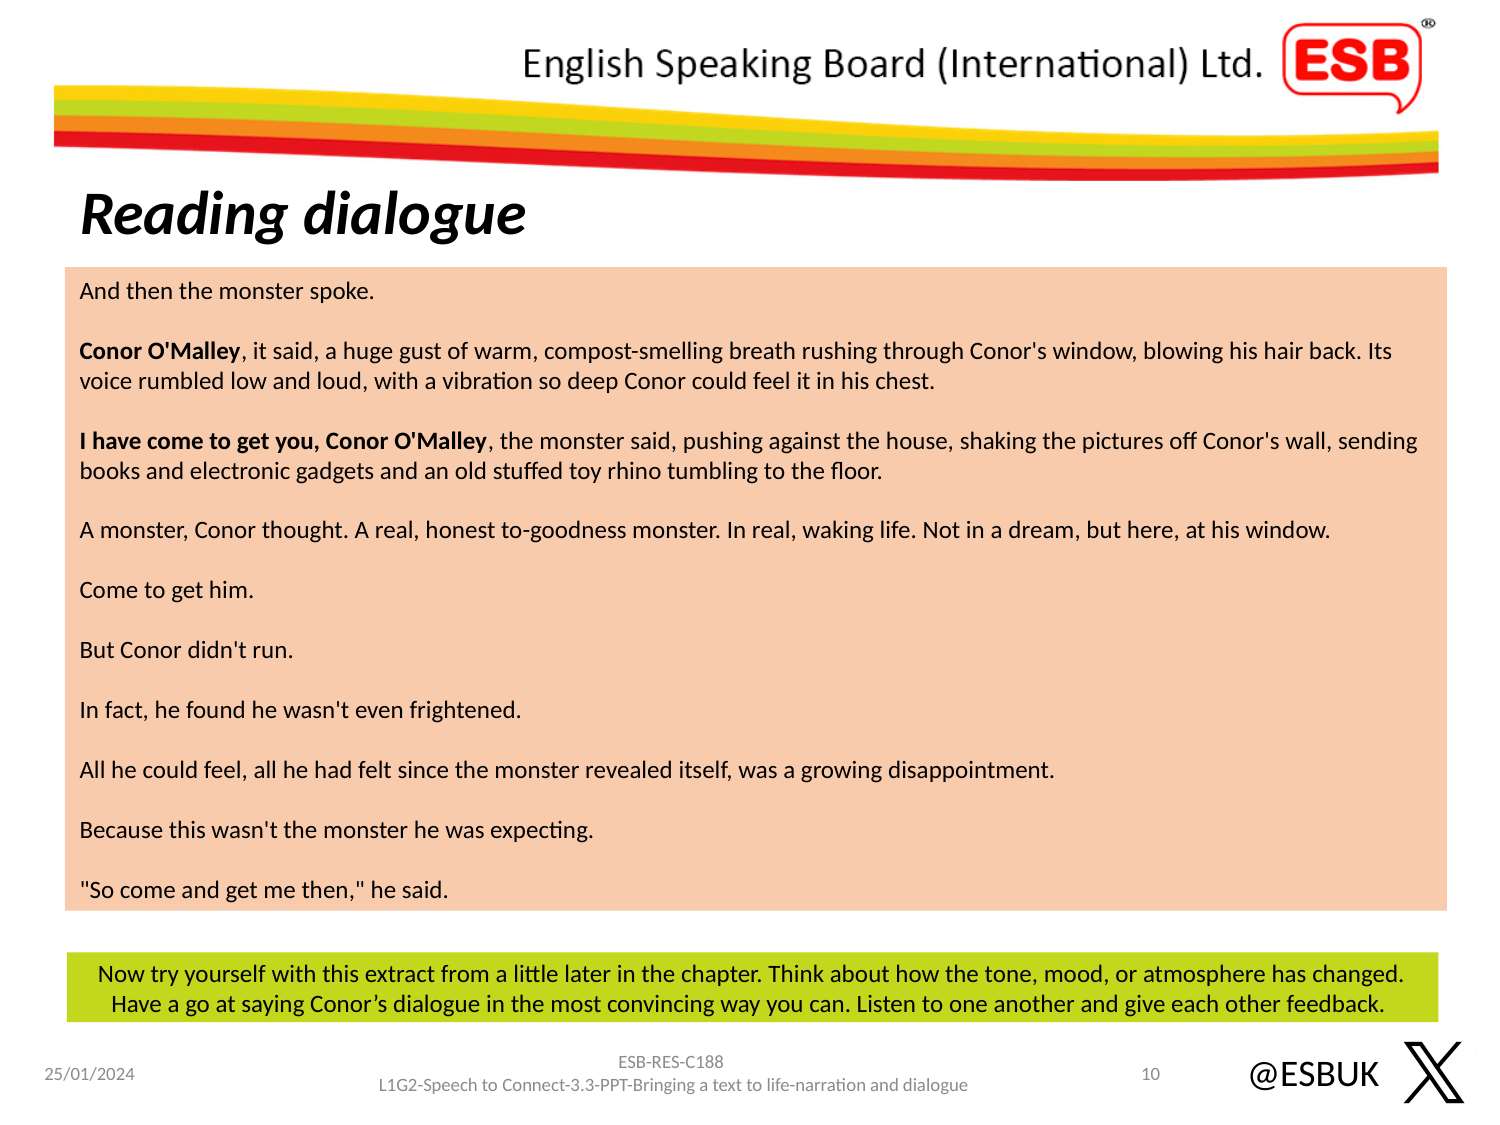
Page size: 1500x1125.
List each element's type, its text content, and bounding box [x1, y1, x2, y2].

title Reading dialogue [64, 173, 1359, 256]
picture [0, 0, 1500, 189]
text_box Now try yourself with this extract from a little later in the chapter. Think about how the tone, mood, or atmosphere has changed. Have a go at saying Conor’s dialogue in the most convincing way you can. Listen to one another and give each other feedback. [66, 951, 1439, 1023]
text_box And then the monster spoke. Conor O'Malley, it said, a huge gust of warm, compost-smelling breath rushing through Conor's window, blowing his hair back. Its voice rumbled low and loud, with a vibration so deep Conor could feel it in his chest. I have come to get you, Conor O'Malley, the monster said, pushing against the house, shaking the pictures off Conor's wall, sending books and electronic gadgets and an old stuffed toy rhino tumbling to the floor. A monster, Conor thought. A real, honest to-goodness monster. In real, waking life. Not in a dream, but here, at his window. Come to get him. But Conor didn't run. In fact, he found he wasn't even frightened. All he could feel, all he had felt since the monster revealed itself, was a growing disappointment. Because this wasn't the monster he was expecting. "So come and get me then," he said. [64, 267, 1447, 911]
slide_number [29, 1042, 360, 1103]
picture [1395, 1029, 1476, 1116]
footer ESB-RES-C188 L1G2-Speech to Connect-3.3-PPT-Bringing a text to life-narration and dialogue [360, 1042, 930, 1103]
slide_number 10 [930, 1042, 1176, 1103]
